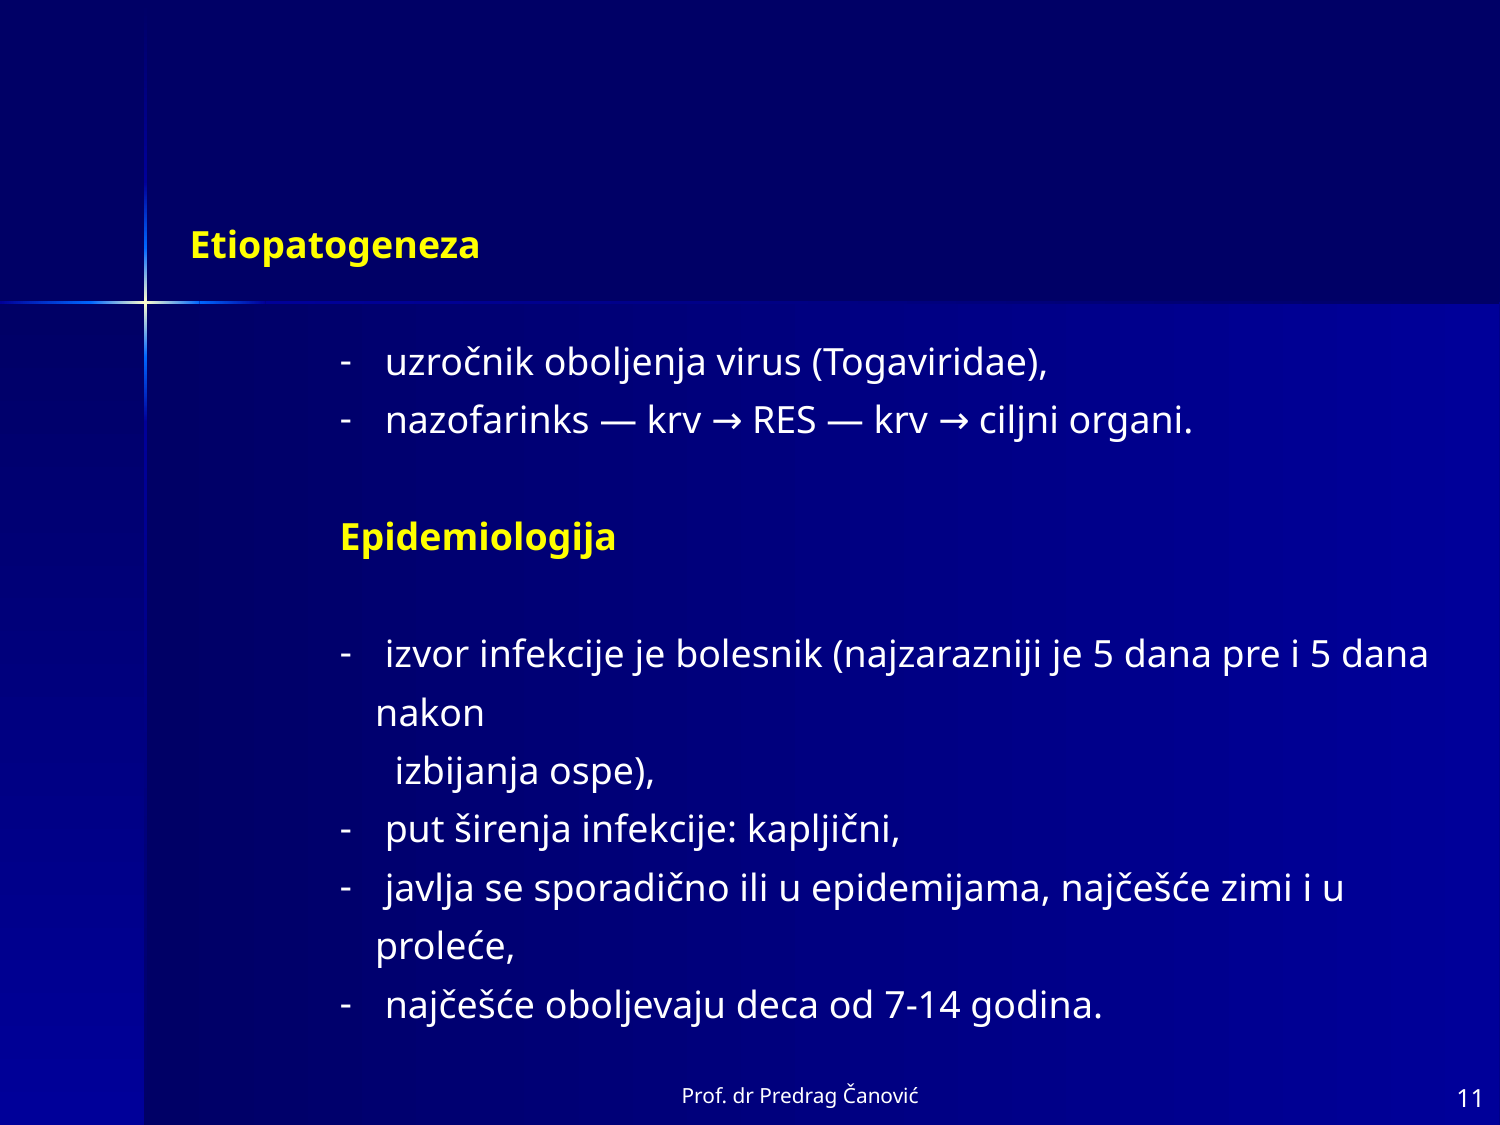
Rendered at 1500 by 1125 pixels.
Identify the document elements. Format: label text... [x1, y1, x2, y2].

slide_number 11 [1187, 1074, 1500, 1125]
footer Prof. dr Predrag Čanović [562, 1074, 1038, 1125]
text_box Etiopatogeneza uzročnik oboljenja virus (Togaviridae), nazofarinks ― krv → RES ― krv → ciljni organi. Epidemiologija izvor infekcije je bolesnik (najzarazniji je 5 dana pre i 5 dana nakon izbijanja ospe), put širenja infekcije: kapljični, javlja se sporadično ili u epidemijama, najčešće zimi i u proleće, najčešće oboljevaju deca od 7-14 godina. [174, 199, 1463, 1034]
